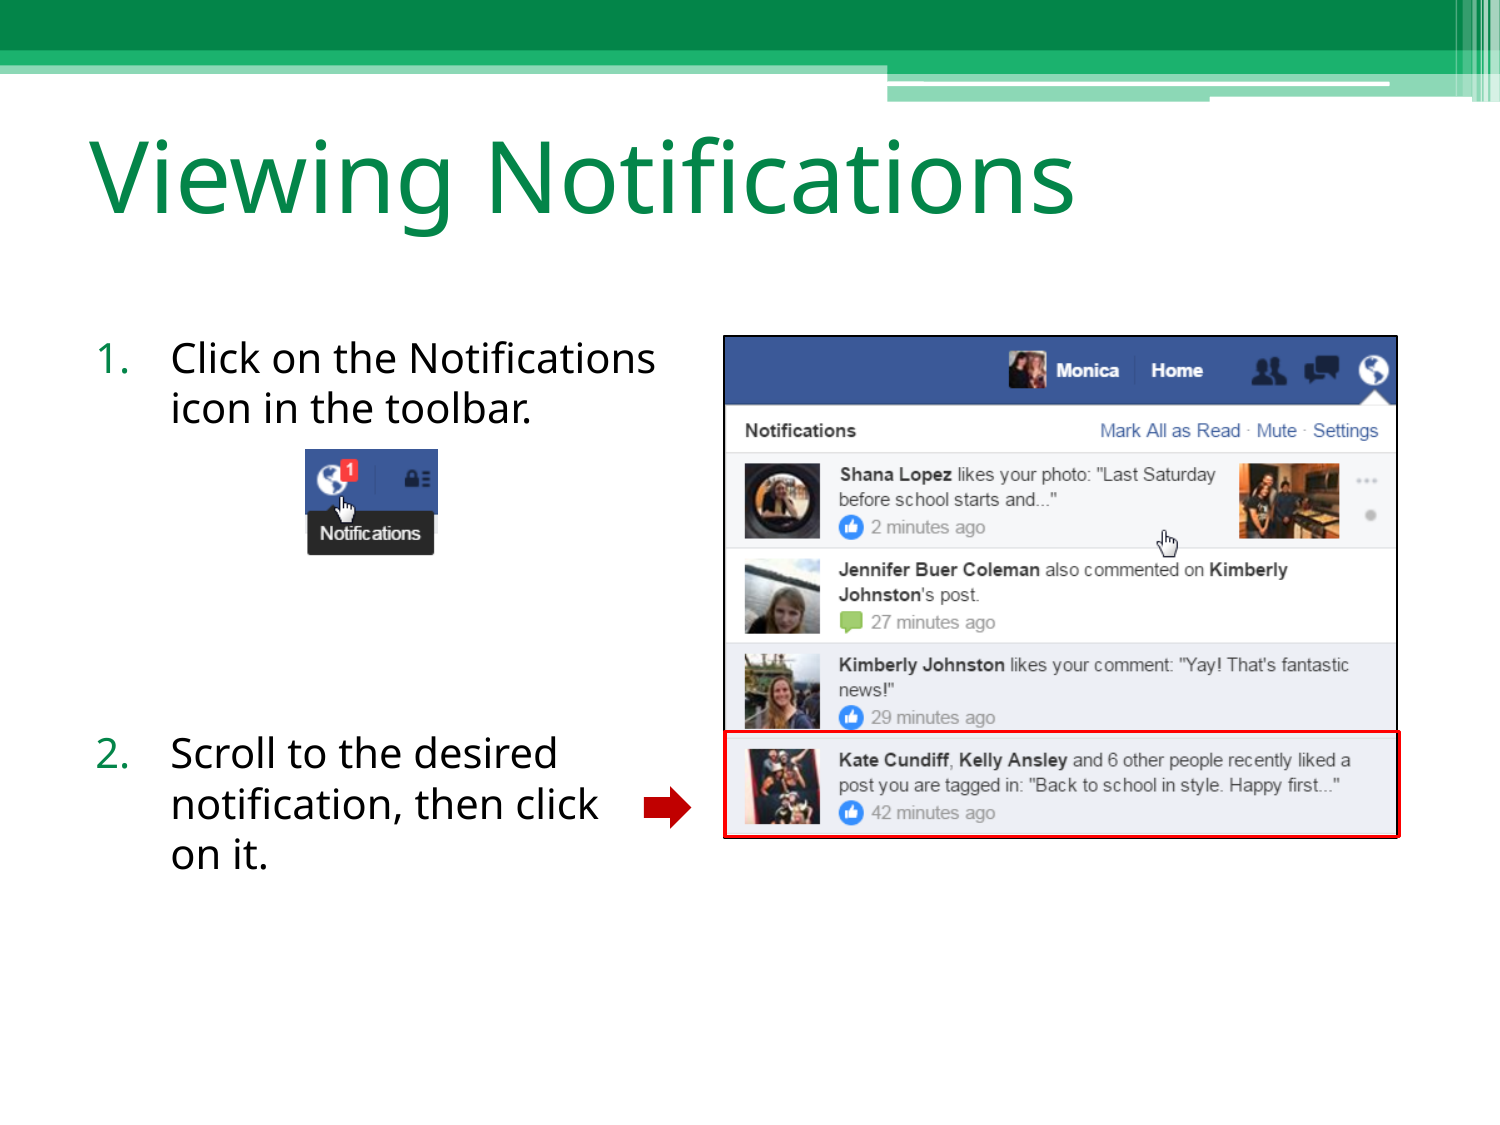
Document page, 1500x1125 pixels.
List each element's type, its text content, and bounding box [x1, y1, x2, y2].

title Viewing Notifications [75, 85, 1425, 261]
list Click on the Notifications icon in the toolbar. Scroll to the desired notification, then click on it. [80, 324, 700, 900]
picture [724, 337, 1397, 838]
picture [305, 449, 438, 559]
text_box [643, 786, 692, 829]
